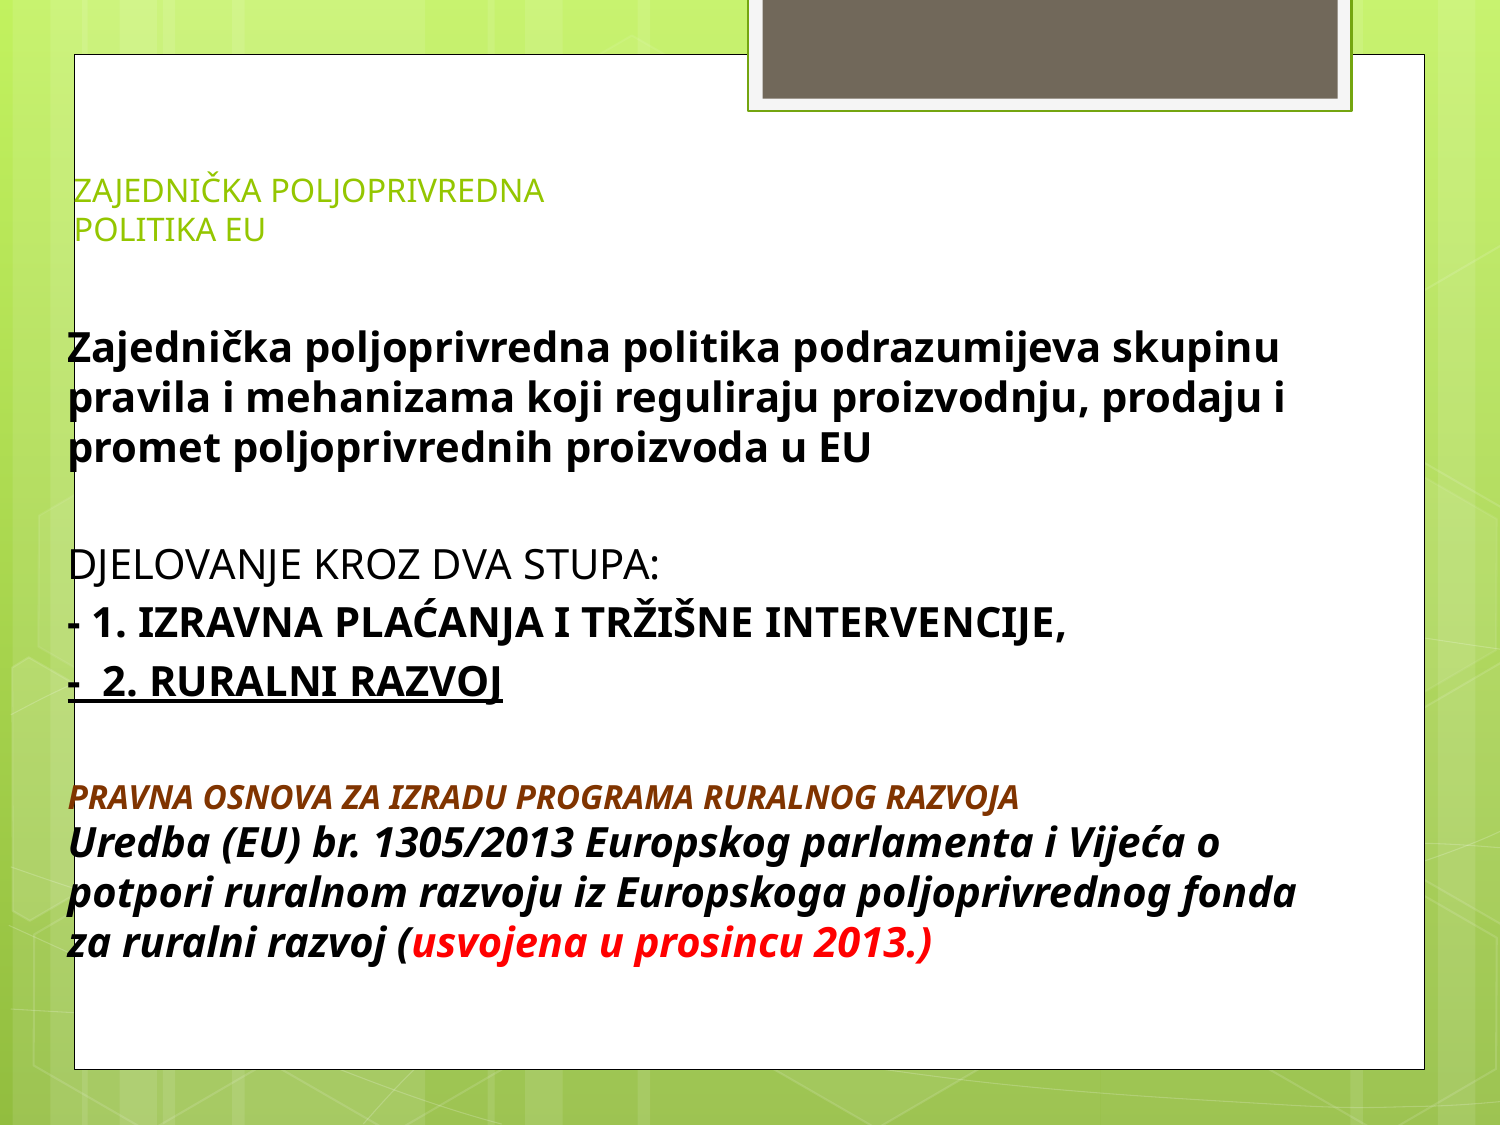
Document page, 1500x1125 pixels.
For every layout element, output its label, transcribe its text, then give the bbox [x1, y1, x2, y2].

title ZAJEDNIČKA POLJOPRIVREDNA POLITIKA EU [0, 160, 1500, 256]
text_box PRAVNA OSNOVA ZA IZRADU PROGRAMA RURALNOG RAZVOJA Uredba (EU) br. 1305/2013 Europskog parlamenta i Vijeća o potpori ruralnom razvoju iz Europskoga poljoprivrednog fonda za ruralni razvoj (usvojena u prosincu 2013.) [53, 768, 1365, 974]
list Zajednička poljoprivredna politika podrazumijeva skupinu pravila i mehanizama koji reguliraju proizvodnju, prodaju i promet poljoprivrednih proizvoda u EU DJELOVANJE KROZ DVA STUPA: - 1. IZRAVNA PLAĆANJA I TRŽIŠNE INTERVENCIJE, - 2. RURALNI RAZVOJ [41, 255, 1392, 1018]
